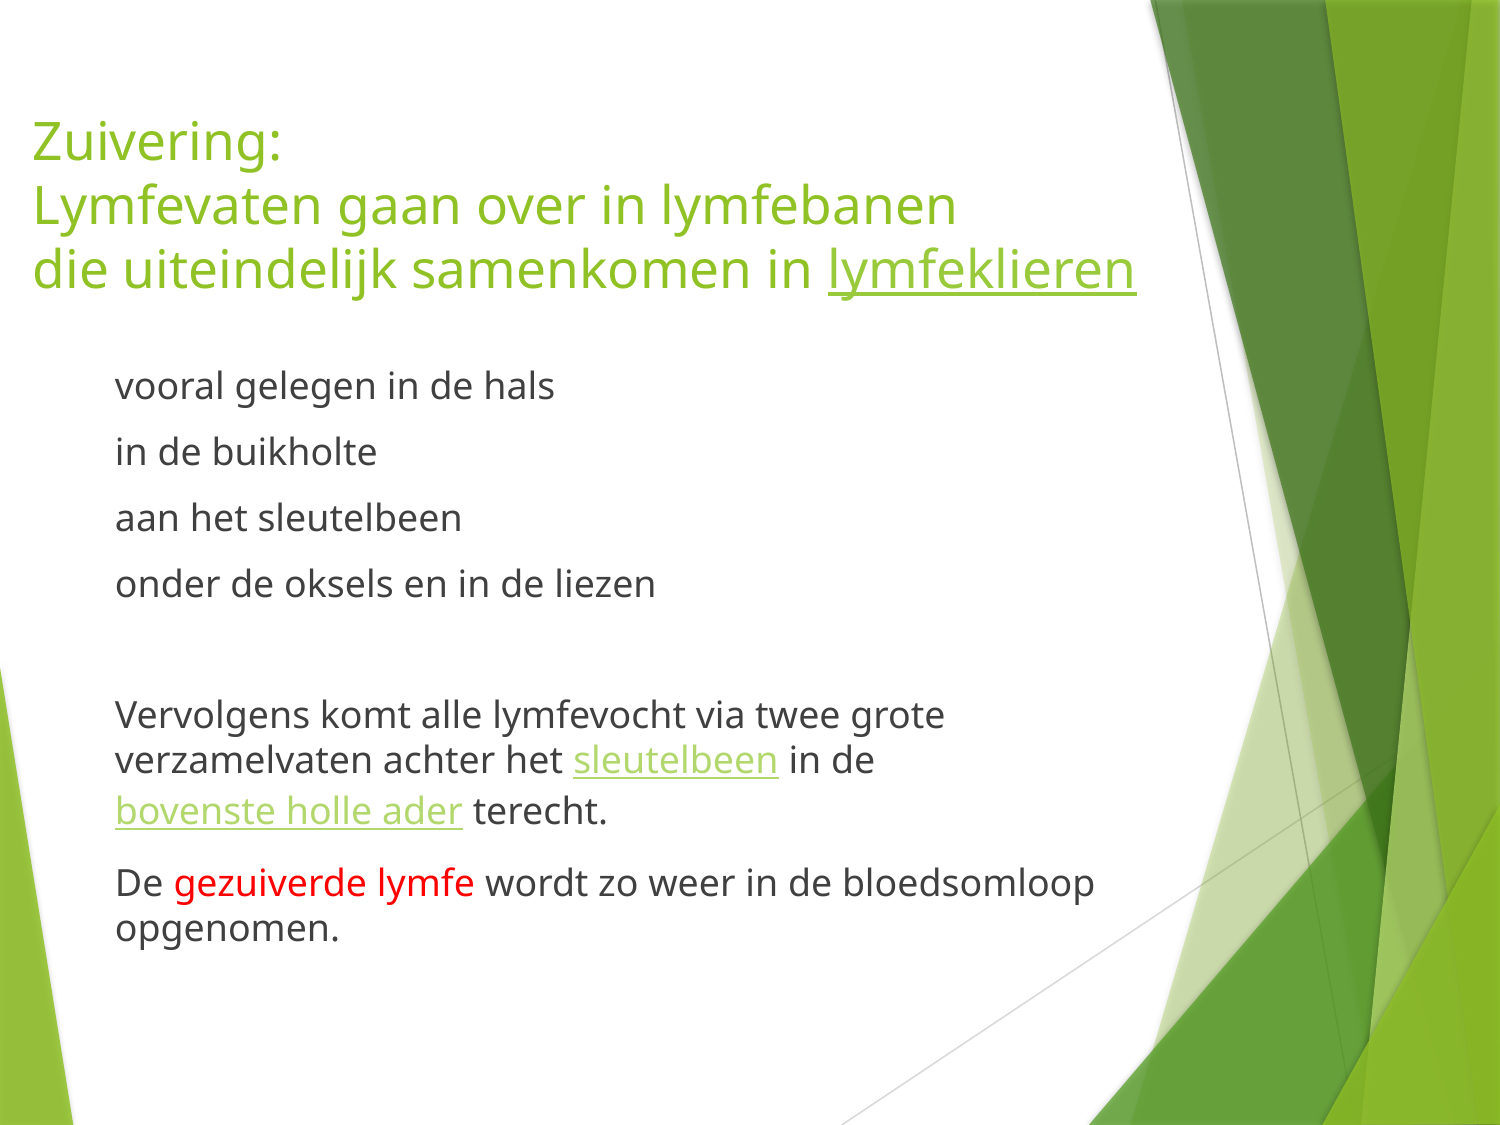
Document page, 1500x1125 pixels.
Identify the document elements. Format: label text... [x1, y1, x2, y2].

list vooral gelegen in de hals in de buikholte aan het sleutelbeen onder de oksels en in de liezen Vervolgens komt alle lymfevocht via twee grote verzamelvaten achter het sleutelbeen in de bovenste holle ader terecht. De gezuiverde lymfe wordt zo weer in de bloedsomloop opgenomen. [99, 354, 1142, 1083]
title Zuivering: Lymfevaten gaan over in lymfebanen die uiteindelijk samenkomen in lymfeklieren [17, 99, 1388, 317]
